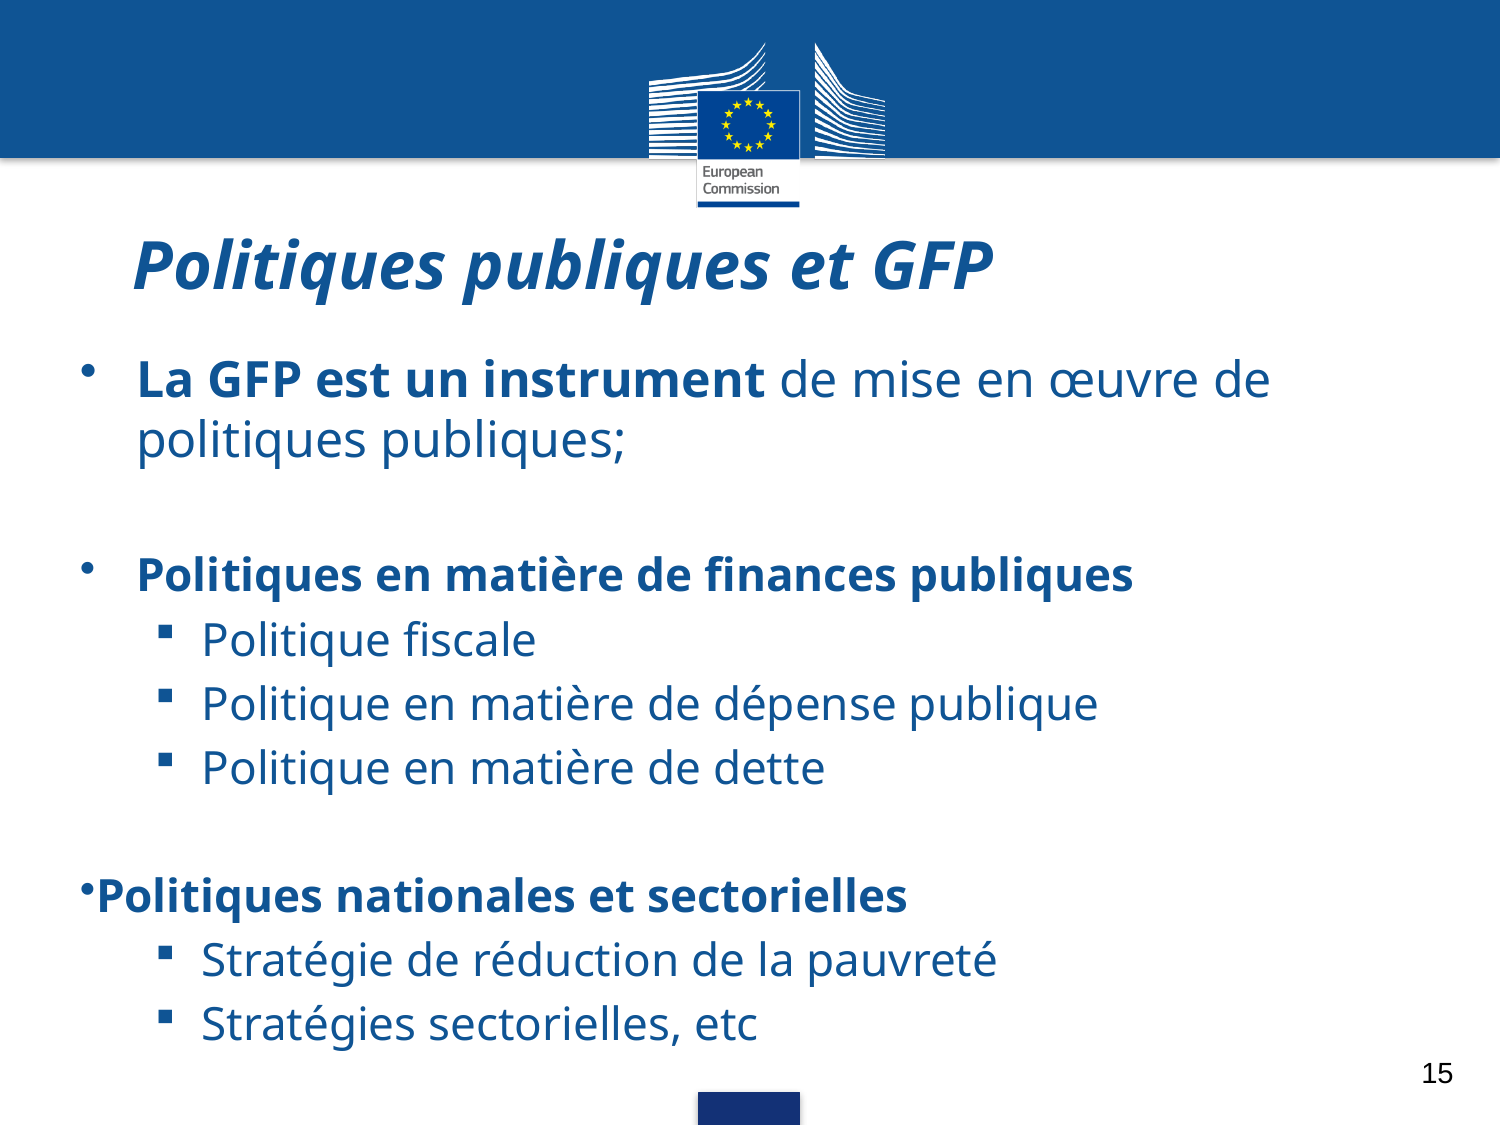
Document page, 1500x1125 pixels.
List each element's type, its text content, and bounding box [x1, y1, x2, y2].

picture [649, 42, 885, 175]
list La GFP est un instrument de mise en œuvre de politiques publiques; Politiques en matière de finances publiques Politique fiscale Politique en matière de dépense publique Politique en matière de dette Politiques nationales et sectorielles Stratégie de réduction de la pauvreté Stratégies sectorielles, etc [64, 351, 1416, 938]
slide_number 15 [1406, 1046, 1500, 1125]
title Politiques publiques et GFP [58, 175, 1454, 351]
